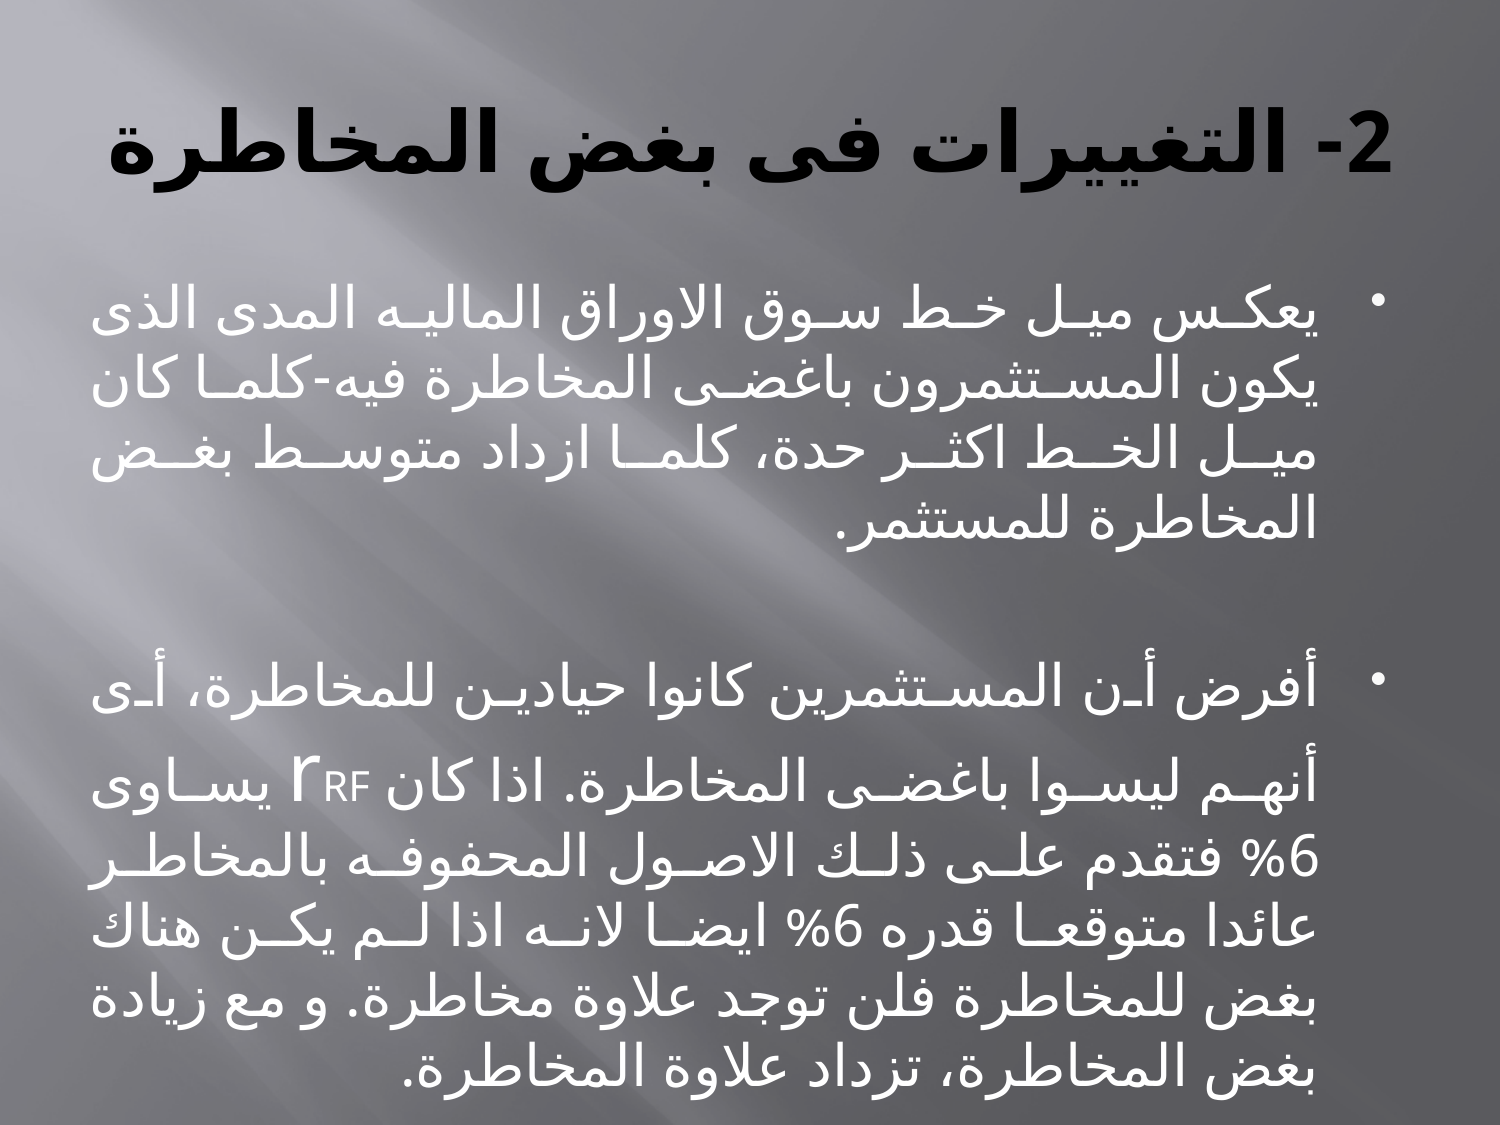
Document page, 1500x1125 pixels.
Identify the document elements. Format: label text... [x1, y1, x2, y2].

list يعكس ميل خط سوق الاوراق الماليه المدى الذى يكون المستثمرون باغضى المخاطرة فيه-كلما كان ميل الخط اكثر حدة، كلما ازداد متوسط بغض المخاطرة للمستثمر. أفرض أن المستثمرين كانوا حيادين للمخاطرة، أى أنهم ليسوا باغضى المخاطرة. اذا كان rRF يساوى 6% فتقدم على ذلك الاصول المحفوفه بالمخاطر عائدا متوقعا قدره 6% ايضا لانه اذا لم يكن هناك بغض للمخاطرة فلن توجد علاوة مخاطرة. و مع زيادة بغض المخاطرة، تزداد علاوة المخاطرة. [75, 262, 1425, 1035]
title 2- التغييرات فى بغض المخاطرة [75, 45, 1425, 233]
